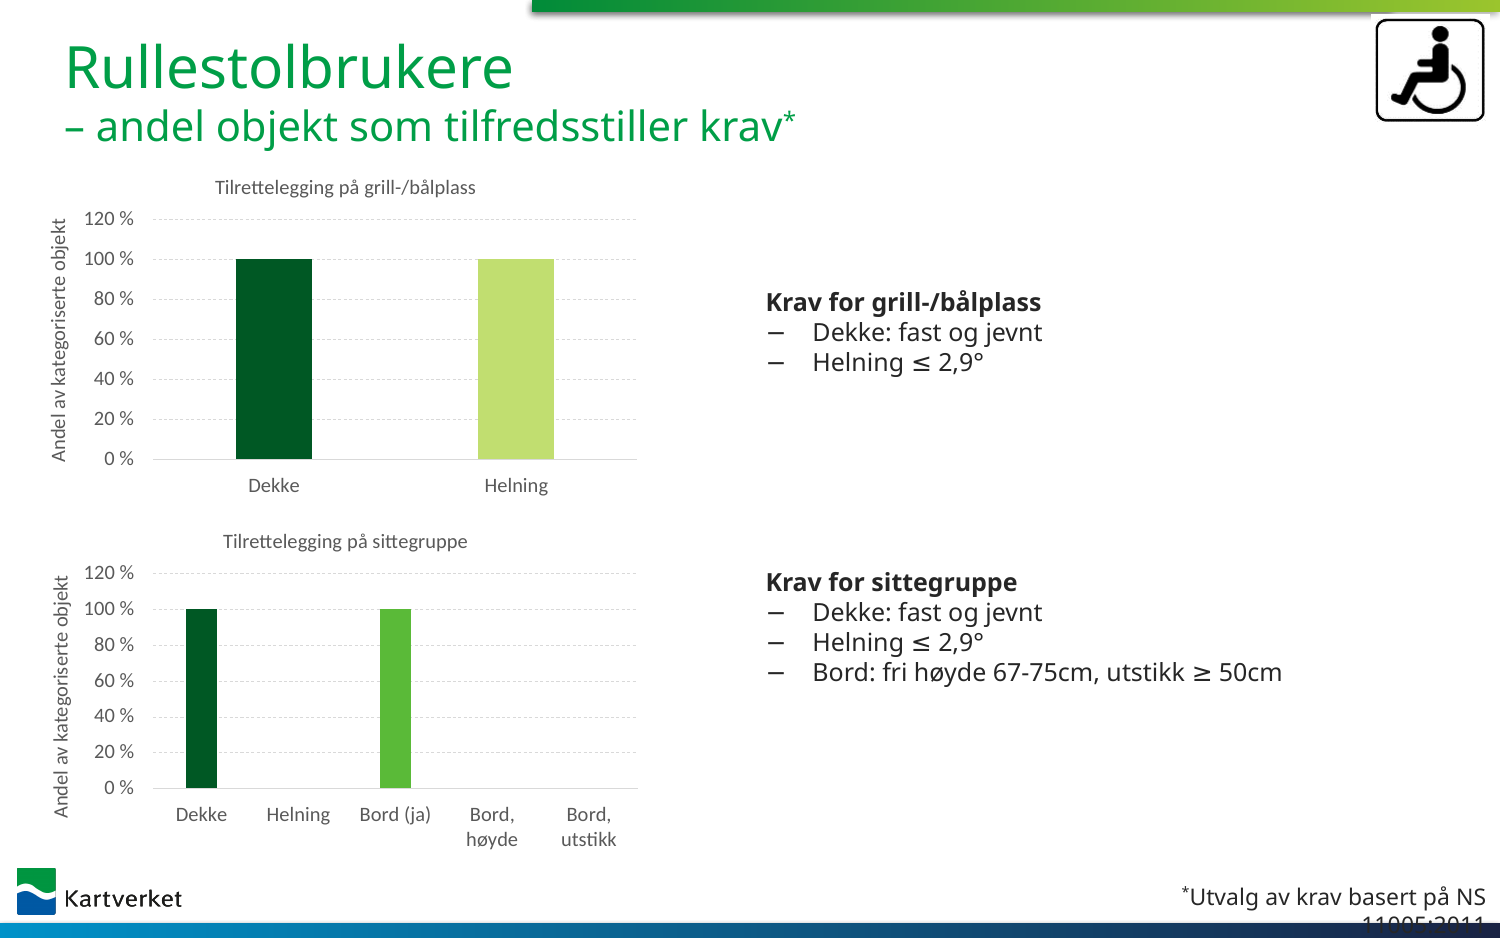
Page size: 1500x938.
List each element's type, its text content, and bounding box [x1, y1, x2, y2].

picture [41, 520, 650, 859]
picture [41, 166, 650, 505]
text_box Krav for sittegruppe Dekke: fast og jevnt Helning ≤ 2,9° Bord: fri høyde 67-75cm, utstikk ≥ 50cm [750, 559, 1500, 694]
text_box *Utvalg av krav basert på NS 11005:2011 [1068, 873, 1500, 938]
picture [1371, 13, 1491, 127]
text_box Krav for grill-/bålplass Dekke: fast og jevnt Helning ≤ 2,9° [750, 279, 1452, 384]
text_box Rullestolbrukere – andel objekt som tilfredsstiller krav* [49, 14, 1431, 158]
